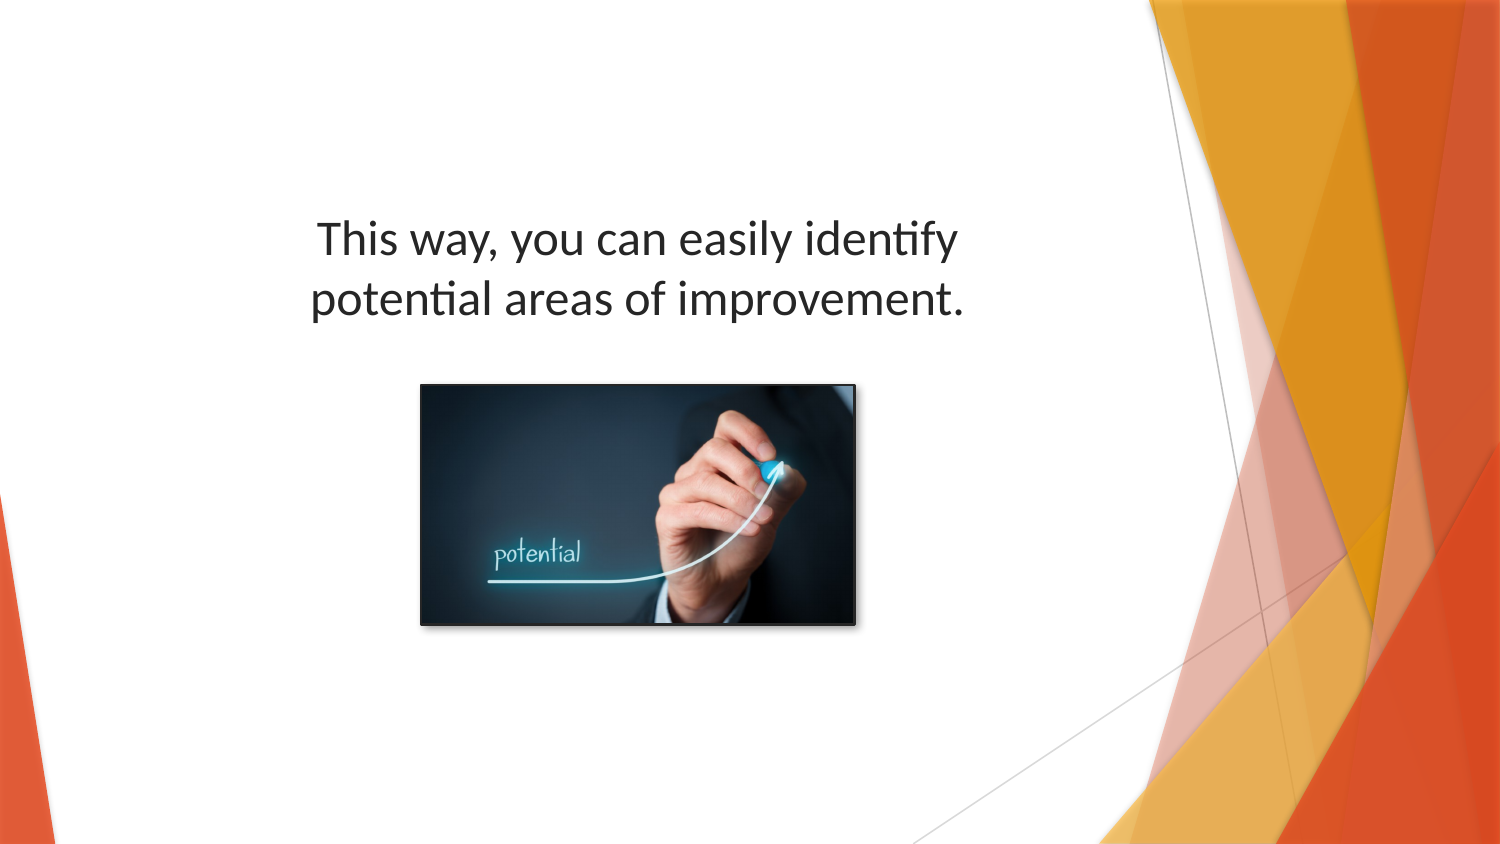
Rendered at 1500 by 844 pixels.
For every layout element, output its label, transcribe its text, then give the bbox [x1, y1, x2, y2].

picture [421, 385, 854, 624]
list This way, you can easily identify potential areas of improvement. [218, 197, 1058, 340]
